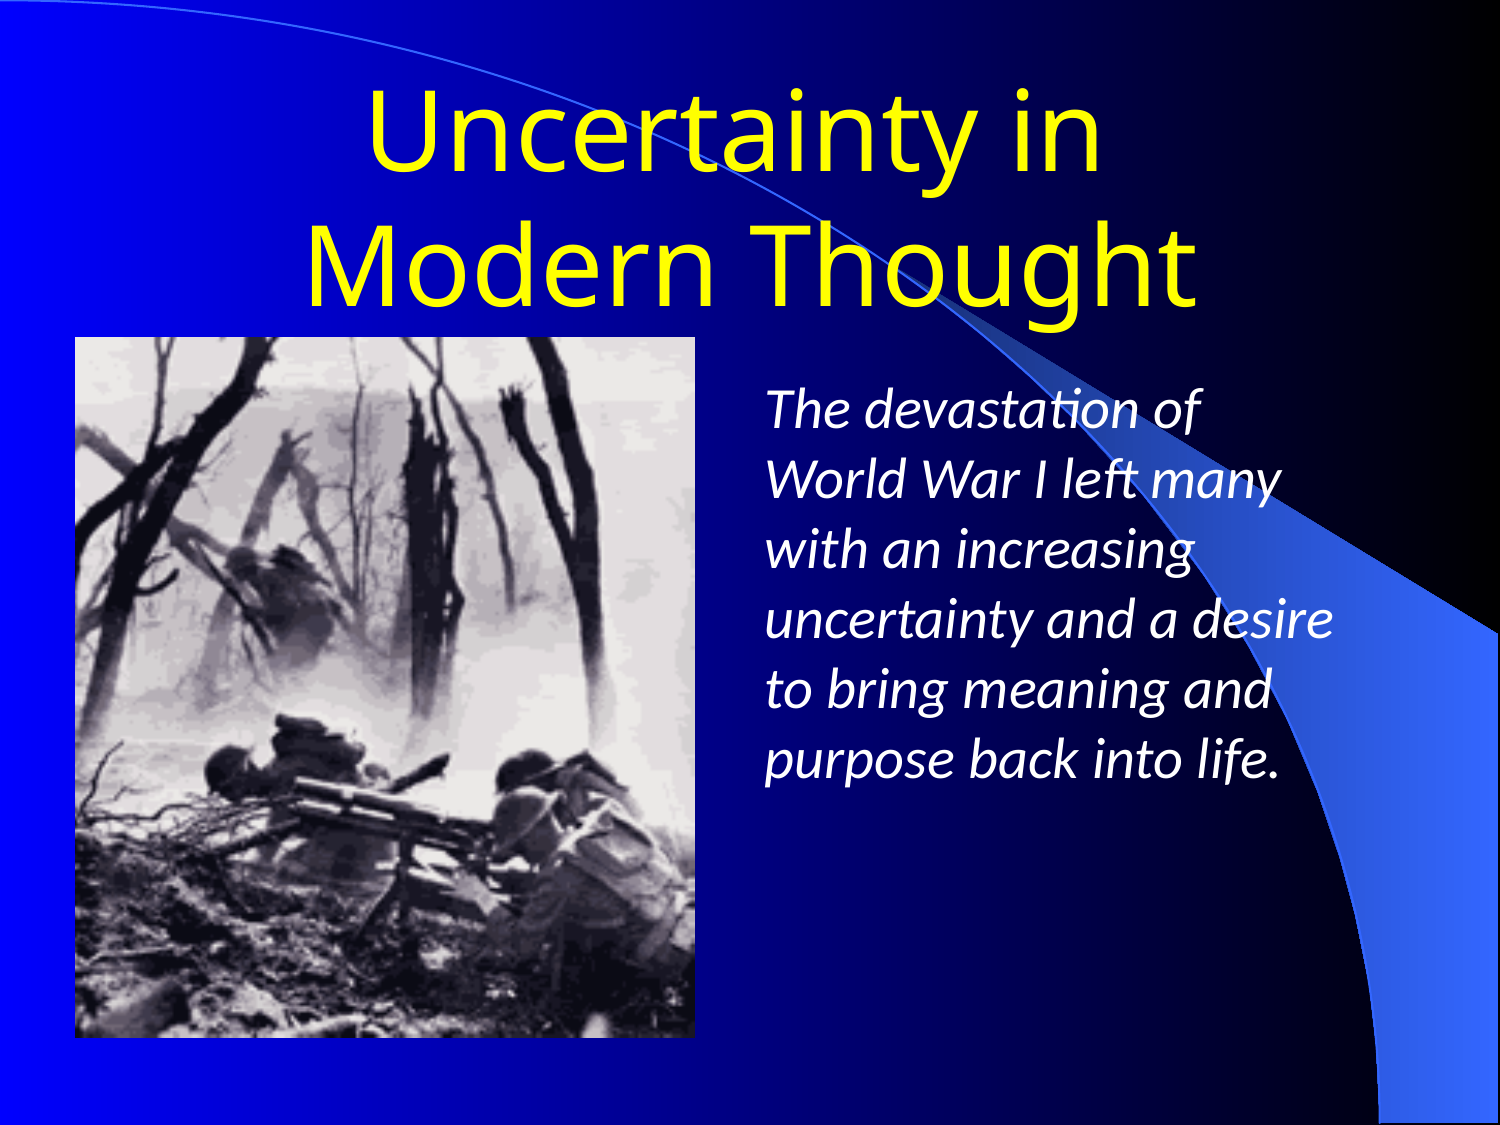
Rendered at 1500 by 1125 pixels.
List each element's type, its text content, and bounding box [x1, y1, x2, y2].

title Uncertainty in Modern Thought [112, 99, 1388, 288]
text_box The devastation of World War I left many with an increasing uncertainty and a desire to bring meaning and purpose back into life. [750, 362, 1403, 798]
picture [74, 337, 695, 1038]
